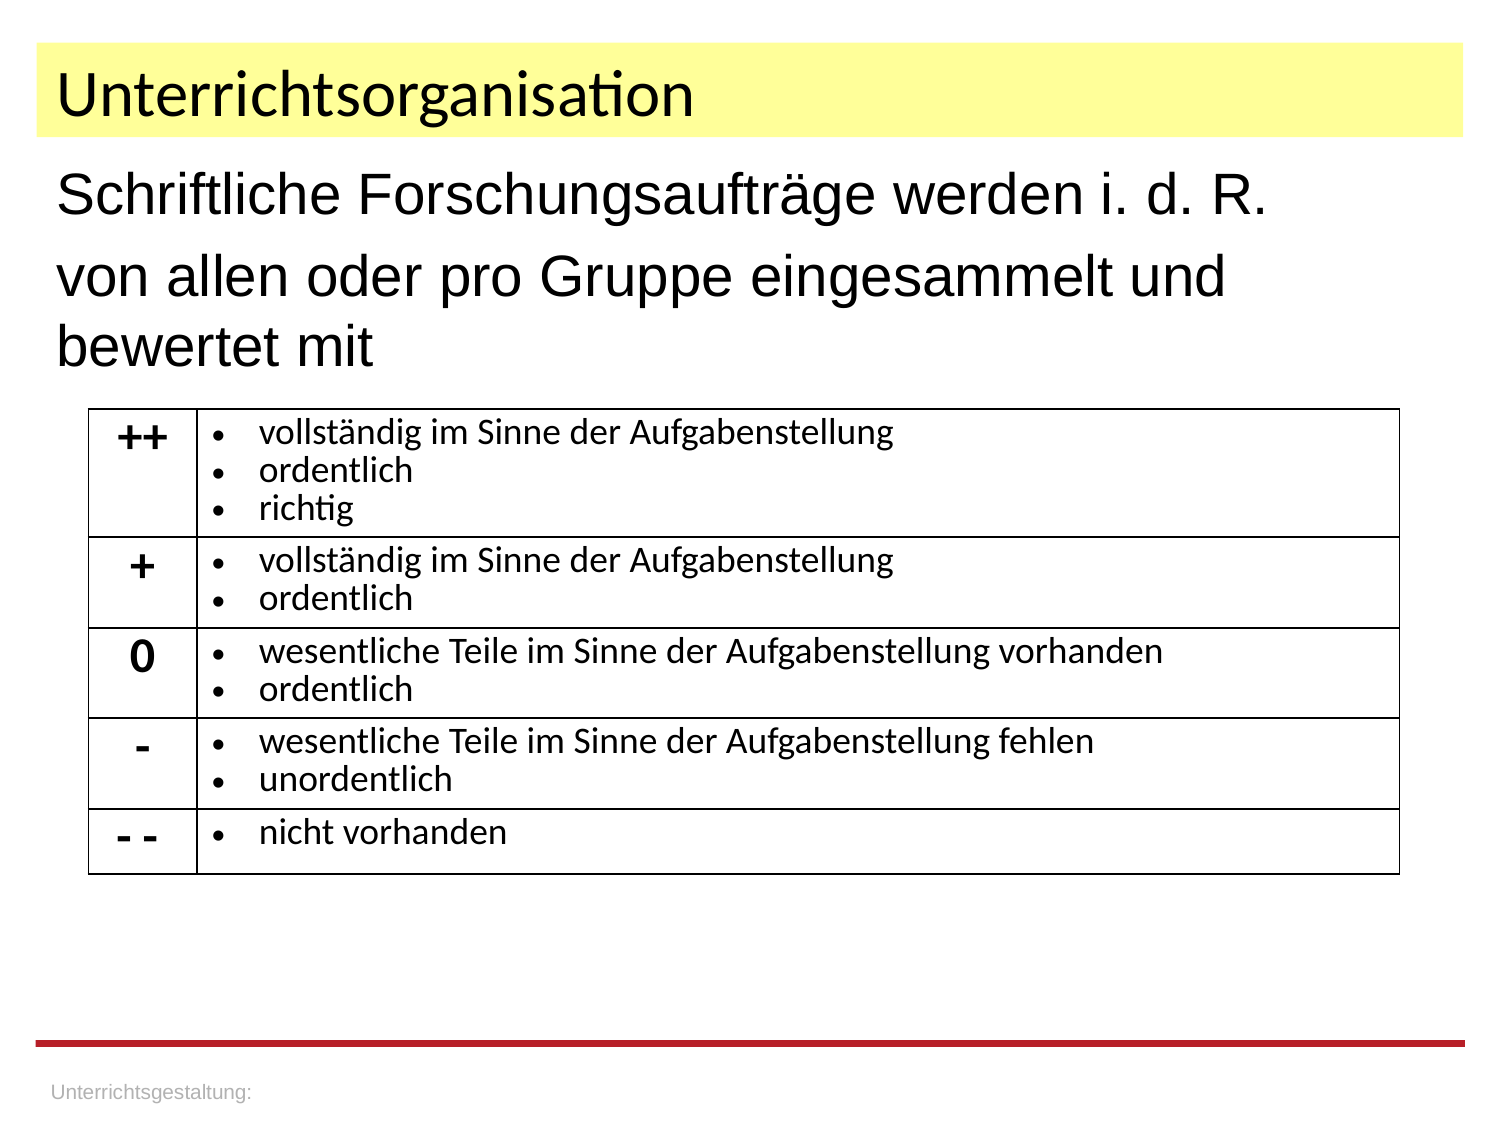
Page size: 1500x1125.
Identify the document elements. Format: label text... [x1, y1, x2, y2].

list Schriftliche Forschungsaufträge werden i. d. R. von allen oder pro Gruppe eingesammelt und bewertet mit [41, 149, 1459, 1024]
table_cell nicht vorhanden [198, 810, 1399, 873]
table_cell 0 [89, 629, 196, 717]
table_header vollständig im Sinne der Aufgabenstellung ordentlich richtig [198, 410, 1399, 536]
table_cell - [89, 719, 196, 808]
footer Unterrichtsgestaltung: [35, 1061, 768, 1122]
table_cell wesentliche Teile im Sinne der Aufgabenstellung fehlen unordentlich [198, 719, 1399, 808]
title Unterrichtsorganisation [41, 42, 1459, 149]
table_cell wesentliche Teile im Sinne der Aufgabenstellung vorhanden ordentlich [198, 629, 1399, 717]
table_cell + [89, 538, 196, 627]
table_cell vollständig im Sinne der Aufgabenstellung ordentlich [198, 538, 1399, 627]
table_cell - - [89, 810, 196, 873]
table_header ++ [89, 410, 196, 536]
